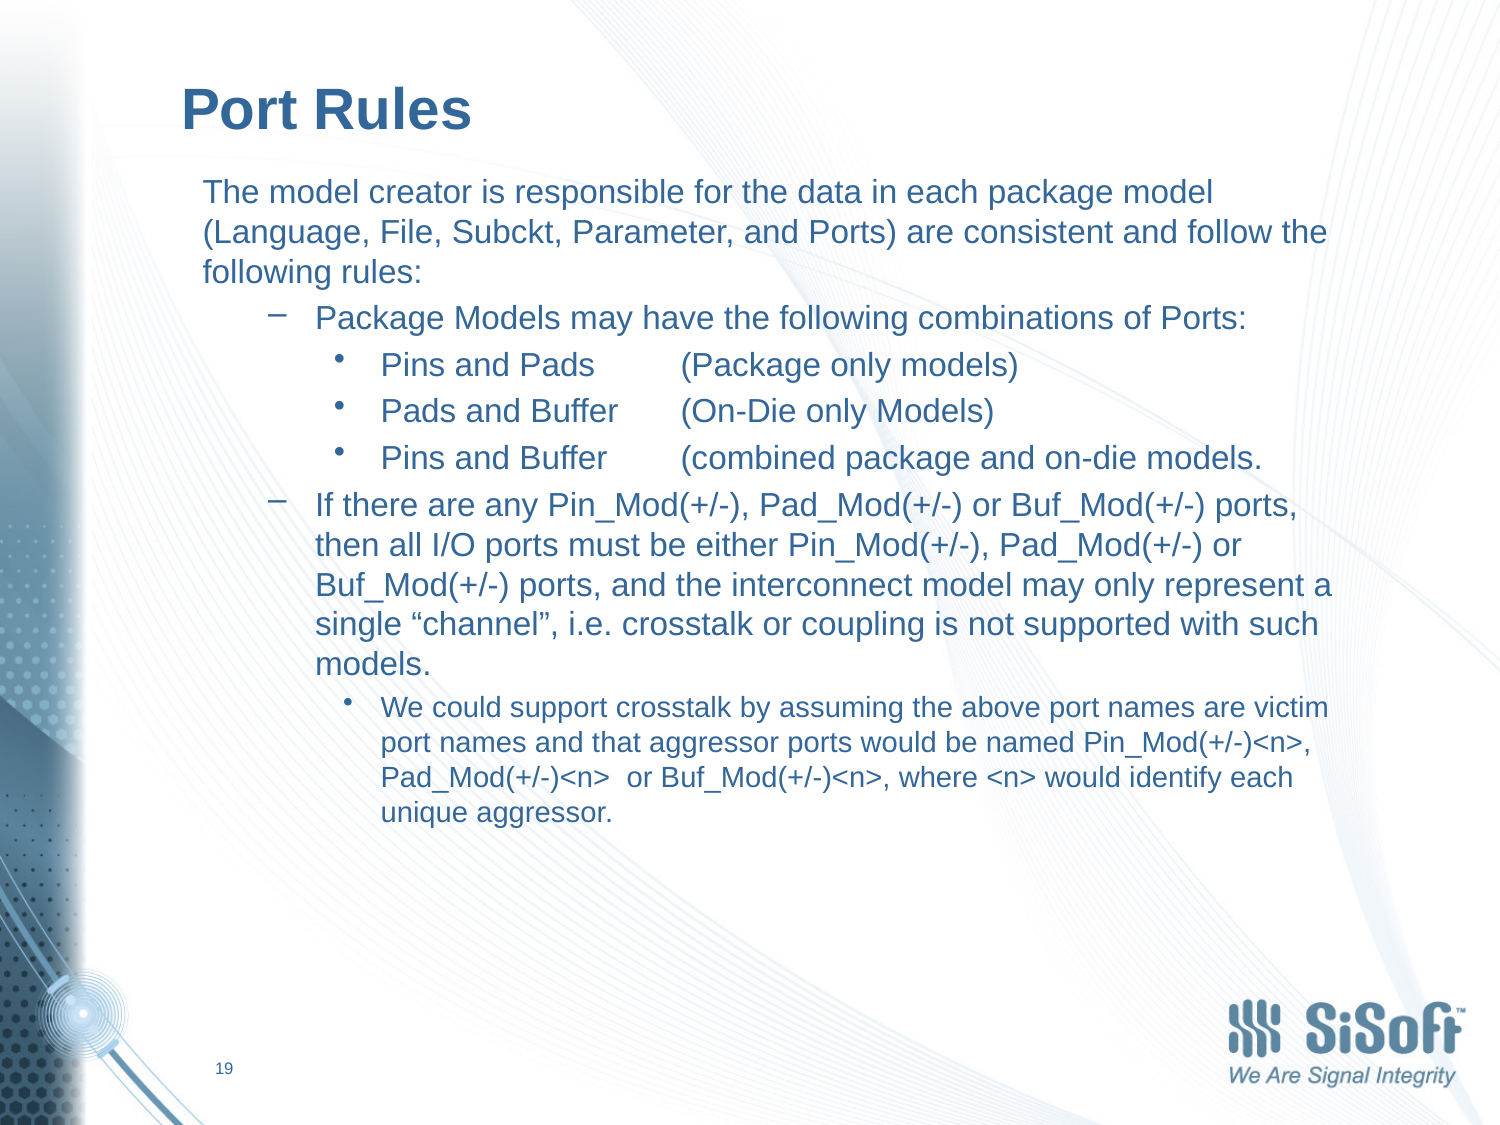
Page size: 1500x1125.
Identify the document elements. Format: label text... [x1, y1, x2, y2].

title Port Rules [150, 50, 1300, 163]
list The model creator is responsible for the data in each package model (Language, File, Subckt, Parameter, and Ports) are consistent and follow the following rules: Package Models may have the following combinations of Ports: Pins and Pads (Package only models) Pads and Buffer (On-Die only Models) Pins and Buffer (combined package and on-die models. If there are any Pin_Mod(+/-), Pad_Mod(+/-) or Buf_Mod(+/-) ports, then all I/O ports must be either Pin_Mod(+/-), Pad_Mod(+/-) or Buf_Mod(+/-) ports, and the interconnect model may only represent a single “channel”, i.e. crosstalk or coupling is not supported with such models. We could support crosstalk by assuming the above port names are victim port names and that aggressor ports would be named Pin_Mod(+/-)<n>, Pad_Mod(+/-)<n> or Buf_Mod(+/-)<n>, where <n> would identify each unique aggressor. [187, 162, 1363, 1050]
picture [0, 0, 1500, 1125]
footer 19 [200, 1050, 975, 1104]
